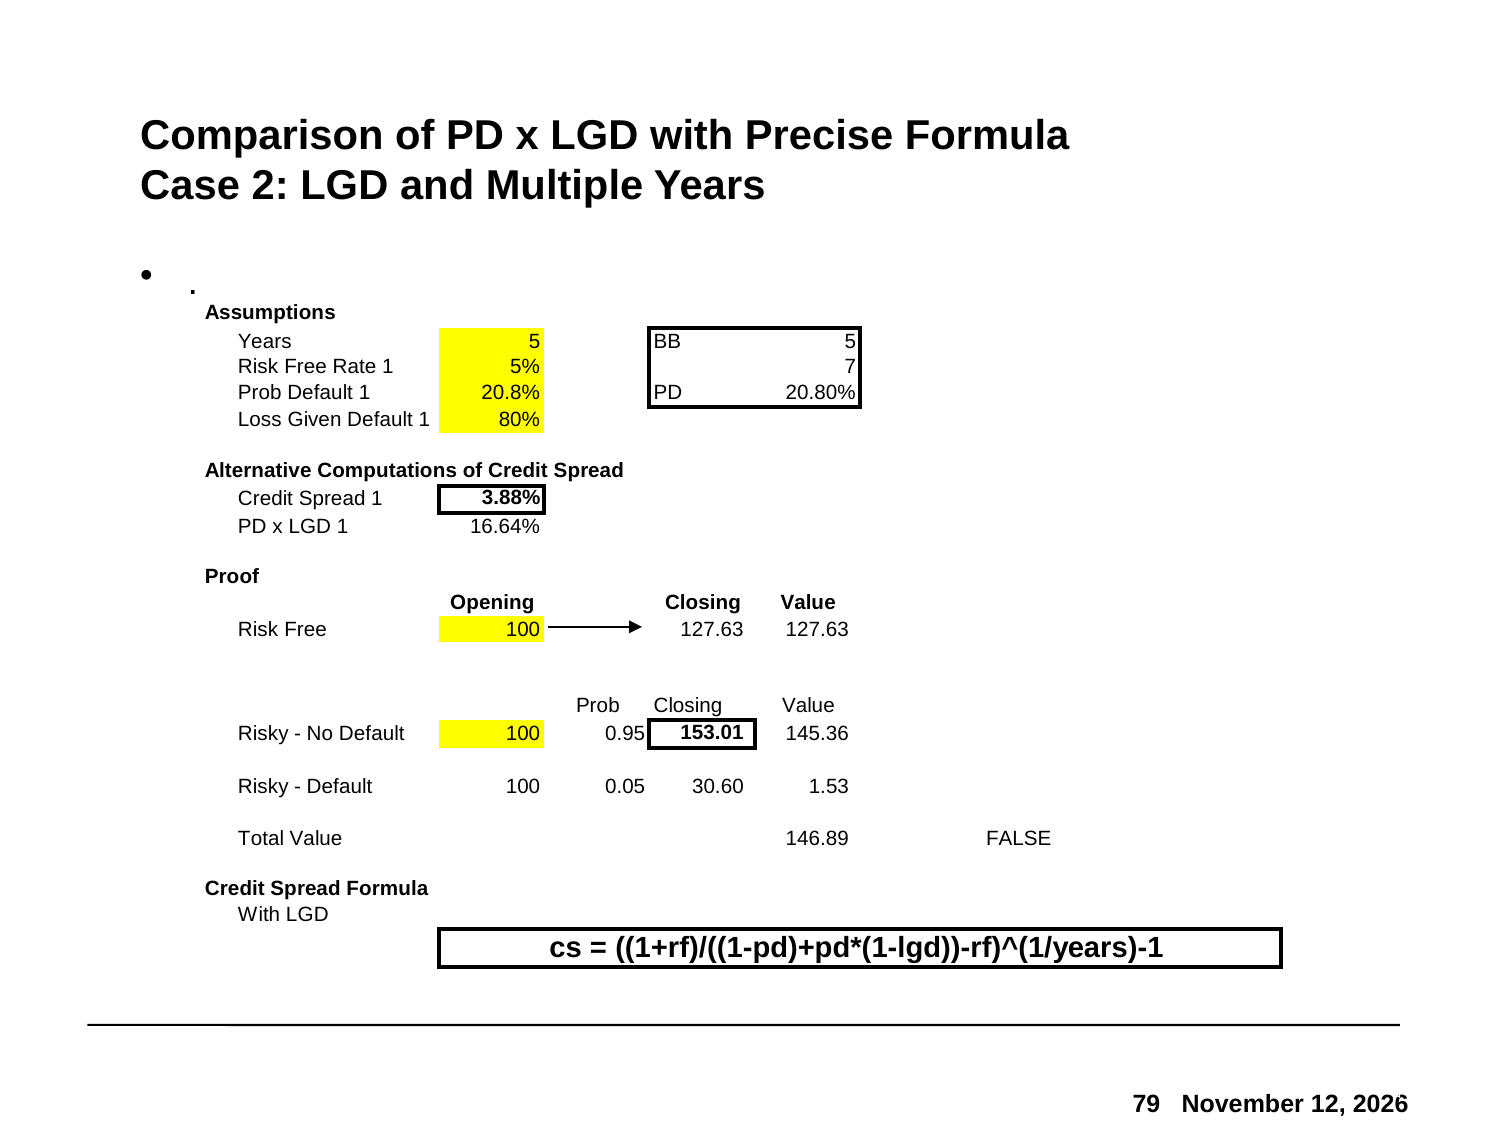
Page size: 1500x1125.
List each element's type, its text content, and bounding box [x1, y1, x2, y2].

picture [199, 299, 1388, 995]
list . [124, 249, 1426, 1013]
title Comparison of PD x LGD with Precise Formula Case 2: LGD and Multiple Years [124, 99, 1401, 226]
